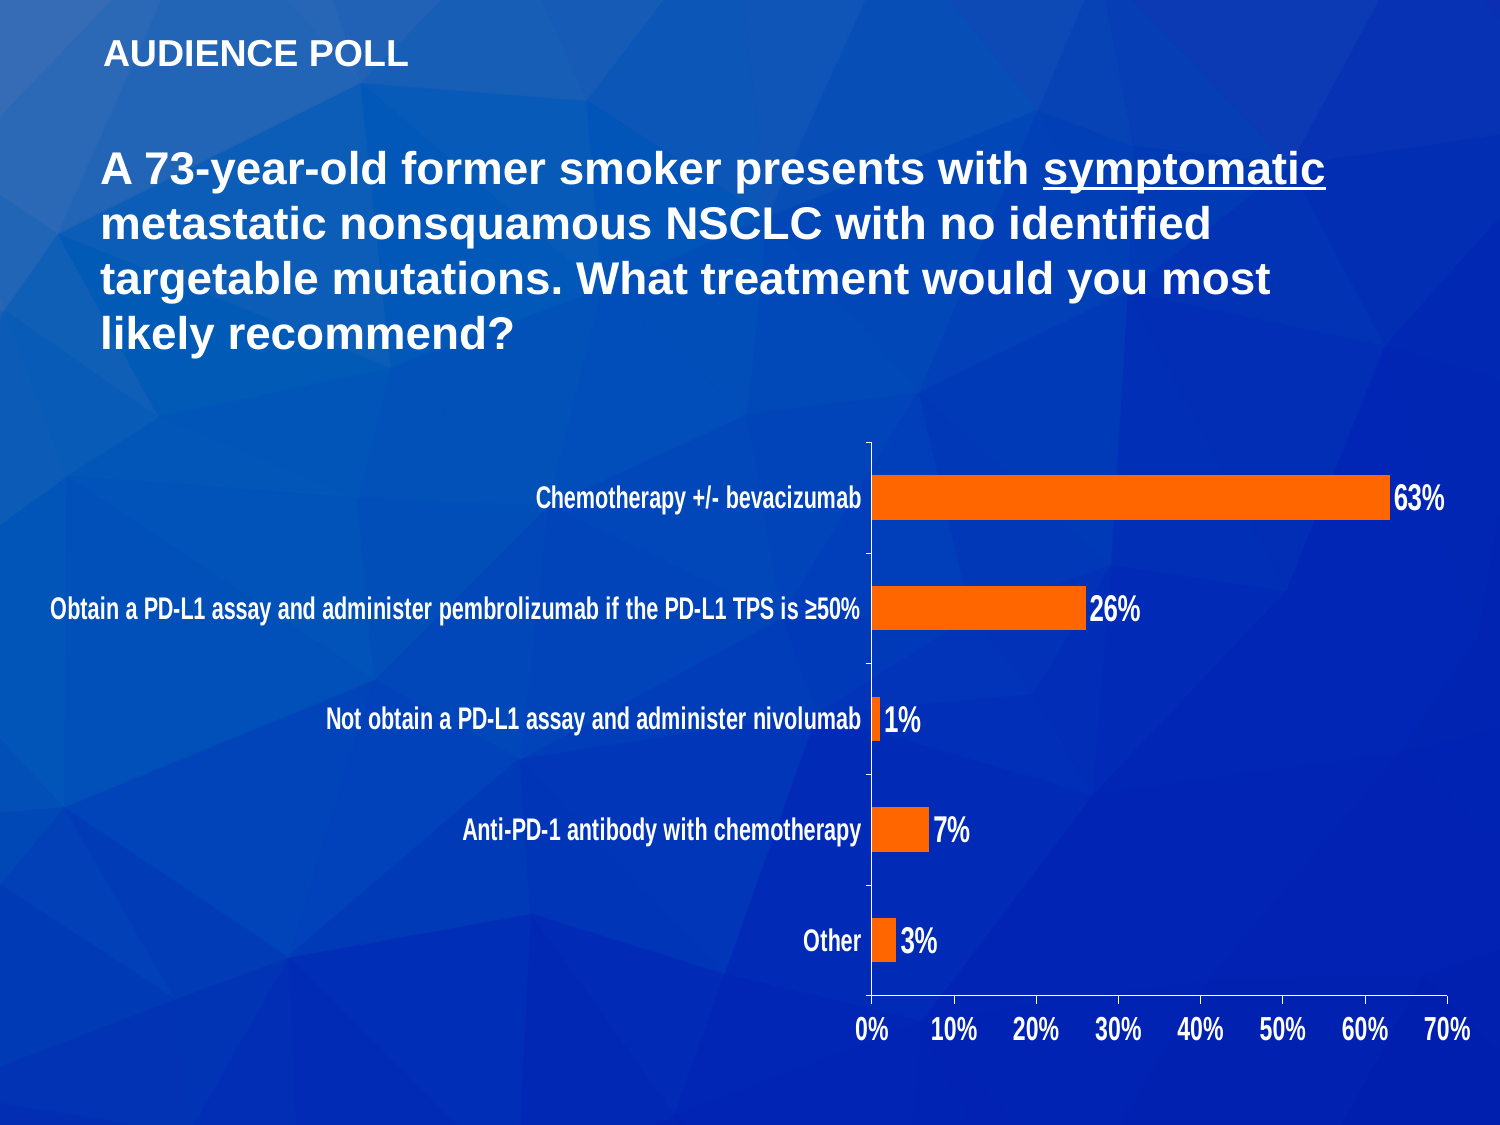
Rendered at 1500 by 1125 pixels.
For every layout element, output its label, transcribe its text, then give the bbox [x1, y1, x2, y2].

chart [49, 412, 1484, 1079]
text_box A 73-year-old former smoker presents with symptomatic metastatic nonsquamous NSCLC with no identified targetable mutations. What treatment would you most likely recommend? [85, 62, 1407, 410]
picture [0, 0, 1500, 1125]
text_box AUDIENCE POLL [103, 29, 410, 75]
